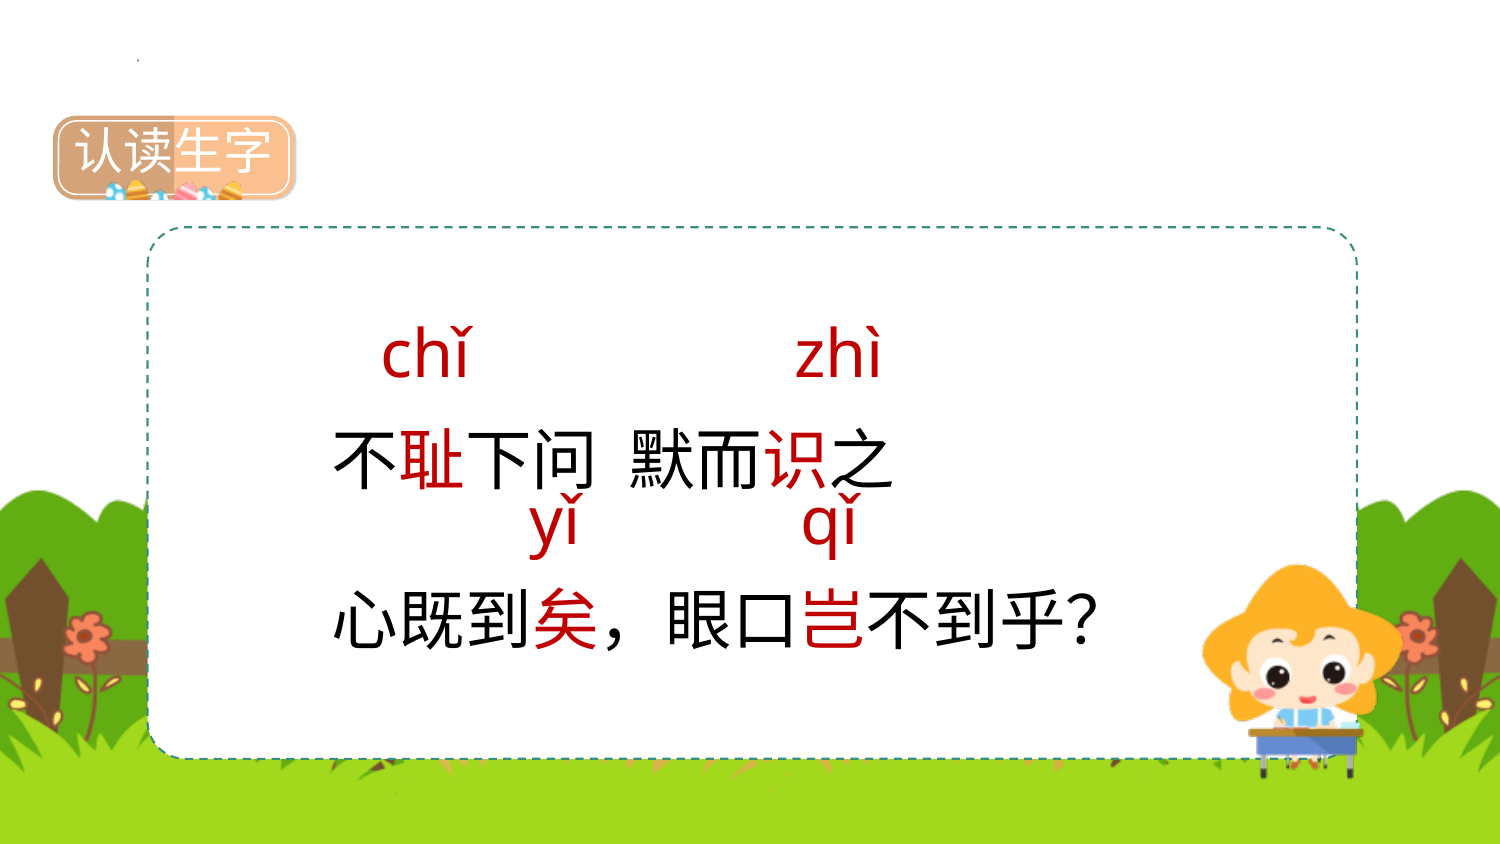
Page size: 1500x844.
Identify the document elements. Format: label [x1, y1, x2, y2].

picture [0, 95, 1500, 844]
text_box [52, 111, 295, 200]
